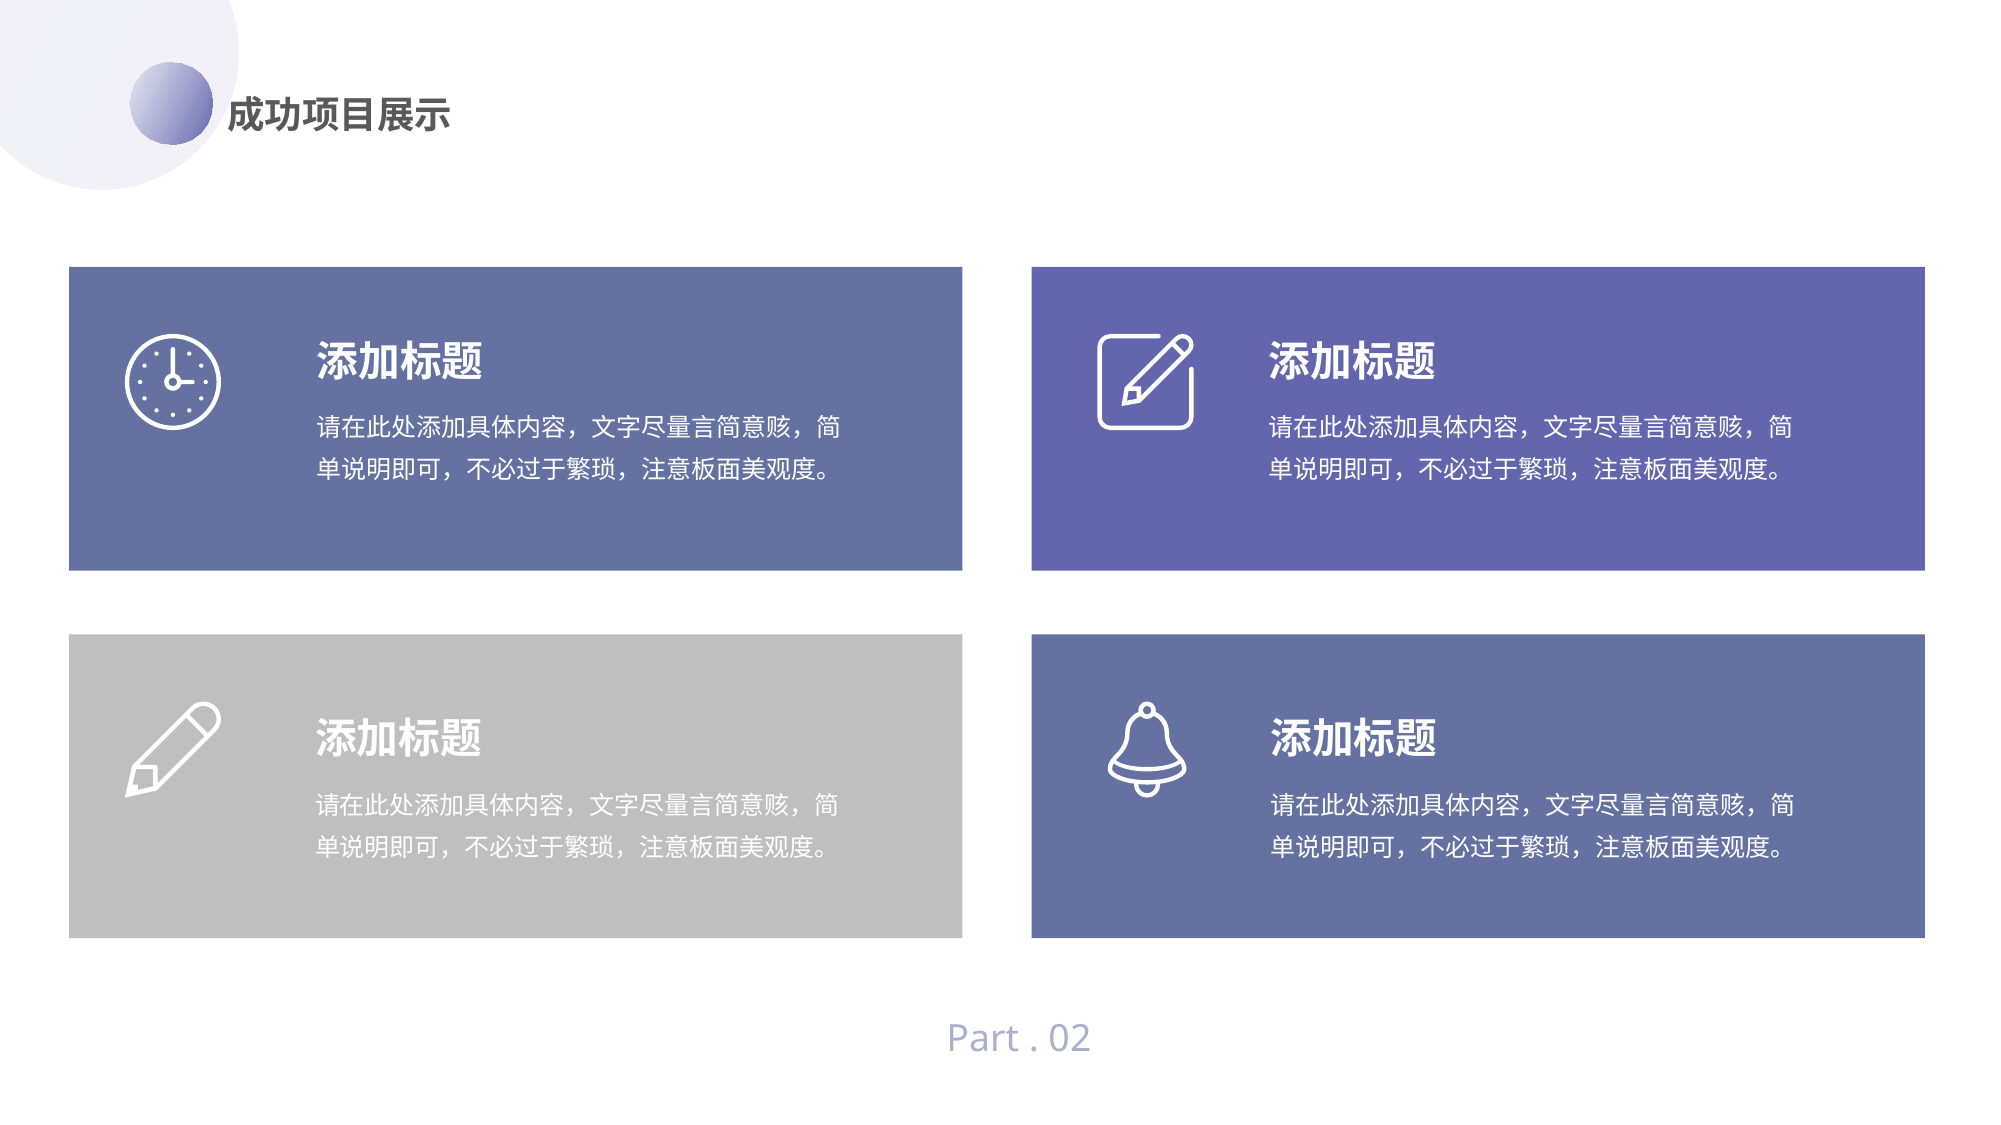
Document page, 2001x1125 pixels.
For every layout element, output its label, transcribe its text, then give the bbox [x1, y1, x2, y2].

text_box [1031, 266, 1926, 572]
text_box [124, 701, 221, 798]
text_box [1097, 333, 1194, 431]
text_box [1031, 633, 1926, 939]
text_box Part . 02 [931, 997, 1154, 1075]
text_box 请在此处添加具体内容，文字尽量言简意赅，简单说明即可，不必过于繁琐，注意板面美观度。 [301, 392, 875, 491]
text_box [124, 333, 221, 431]
text_box 请在此处添加具体内容，文字尽量言简意赅，简单说明即可，不必过于繁琐，注意板面美观度。 [300, 770, 874, 869]
text_box [68, 633, 964, 939]
text_box 请在此处添加具体内容，文字尽量言简意赅，简单说明即可，不必过于繁琐，注意板面美观度。 [1254, 392, 1828, 491]
text_box [0, 0, 240, 191]
text_box 添加标题 [300, 704, 593, 770]
text_box [128, 60, 212, 146]
text_box 添加标题 [1254, 327, 1547, 392]
text_box 添加标题 [1255, 704, 1549, 770]
text_box 请在此处添加具体内容，文字尽量言简意赅，简单说明即可，不必过于繁琐，注意板面美观度。 [1255, 770, 1829, 869]
text_box 添加标题 [301, 327, 595, 392]
text_box [68, 266, 964, 572]
text_box 成功项目展示 [212, 84, 626, 144]
text_box [1107, 701, 1187, 798]
